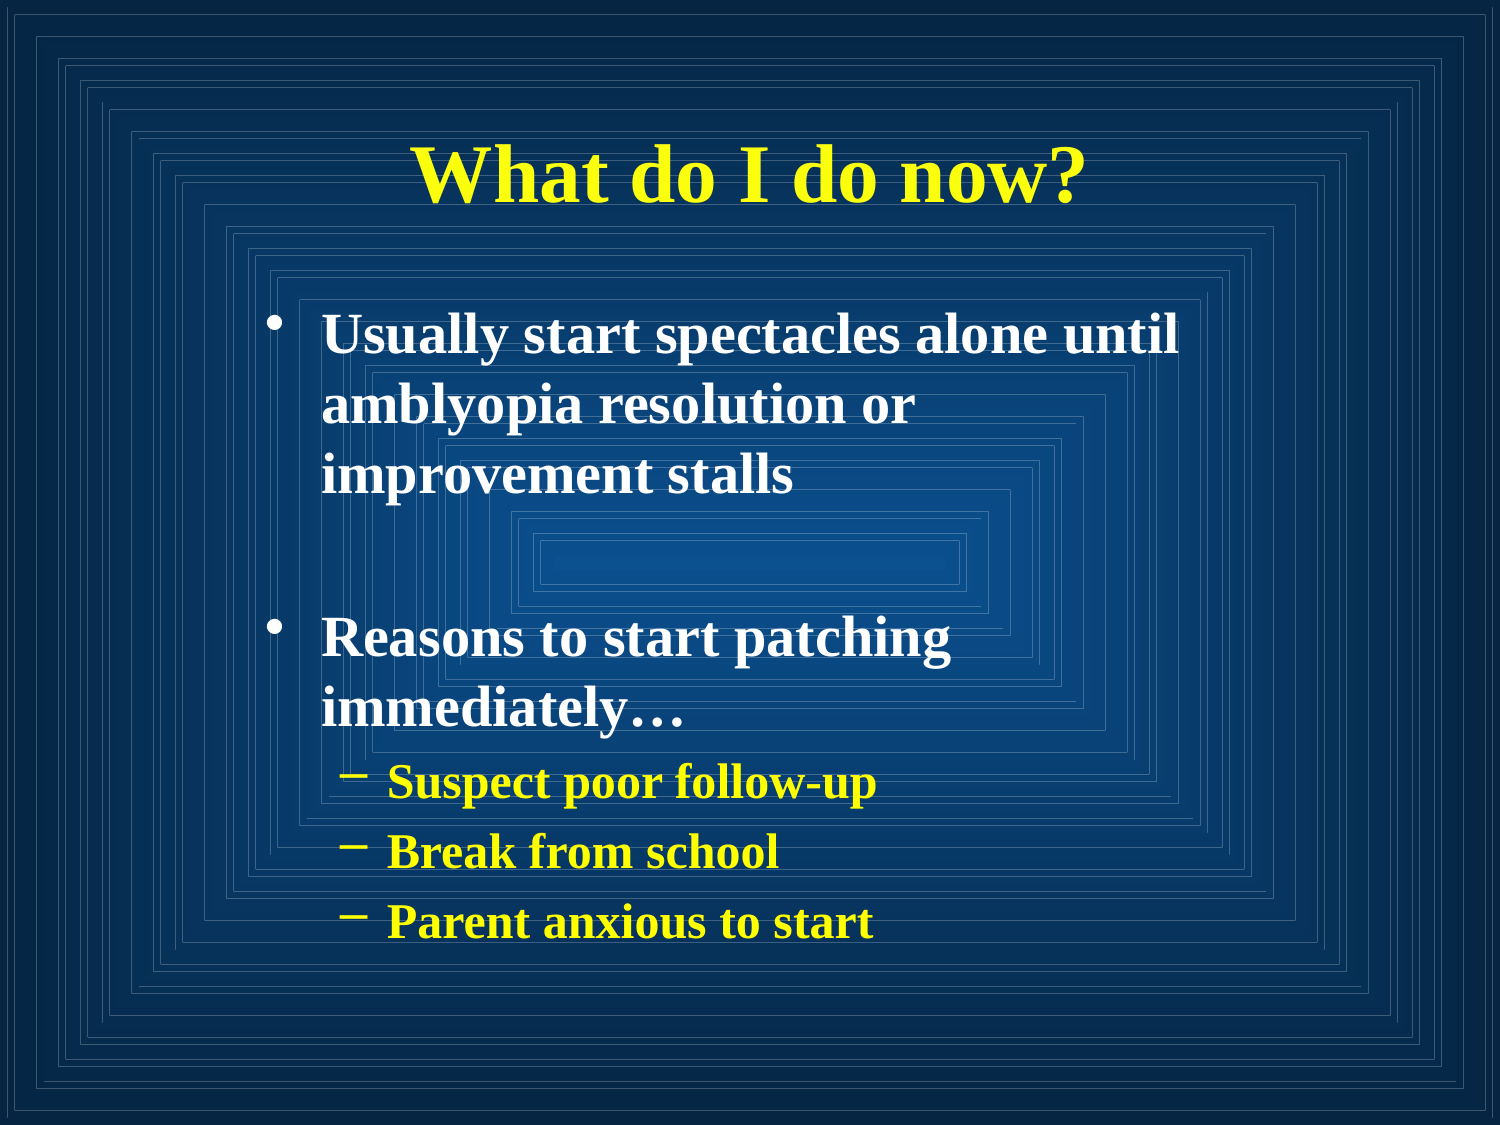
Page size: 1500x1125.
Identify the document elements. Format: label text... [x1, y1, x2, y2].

list Usually start spectacles alone until amblyopia resolution or improvement stalls Reasons to start patching immediately… Suspect poor follow-up Break from school Parent anxious to start [249, 287, 1250, 1100]
title What do I do now? [112, 75, 1388, 263]
